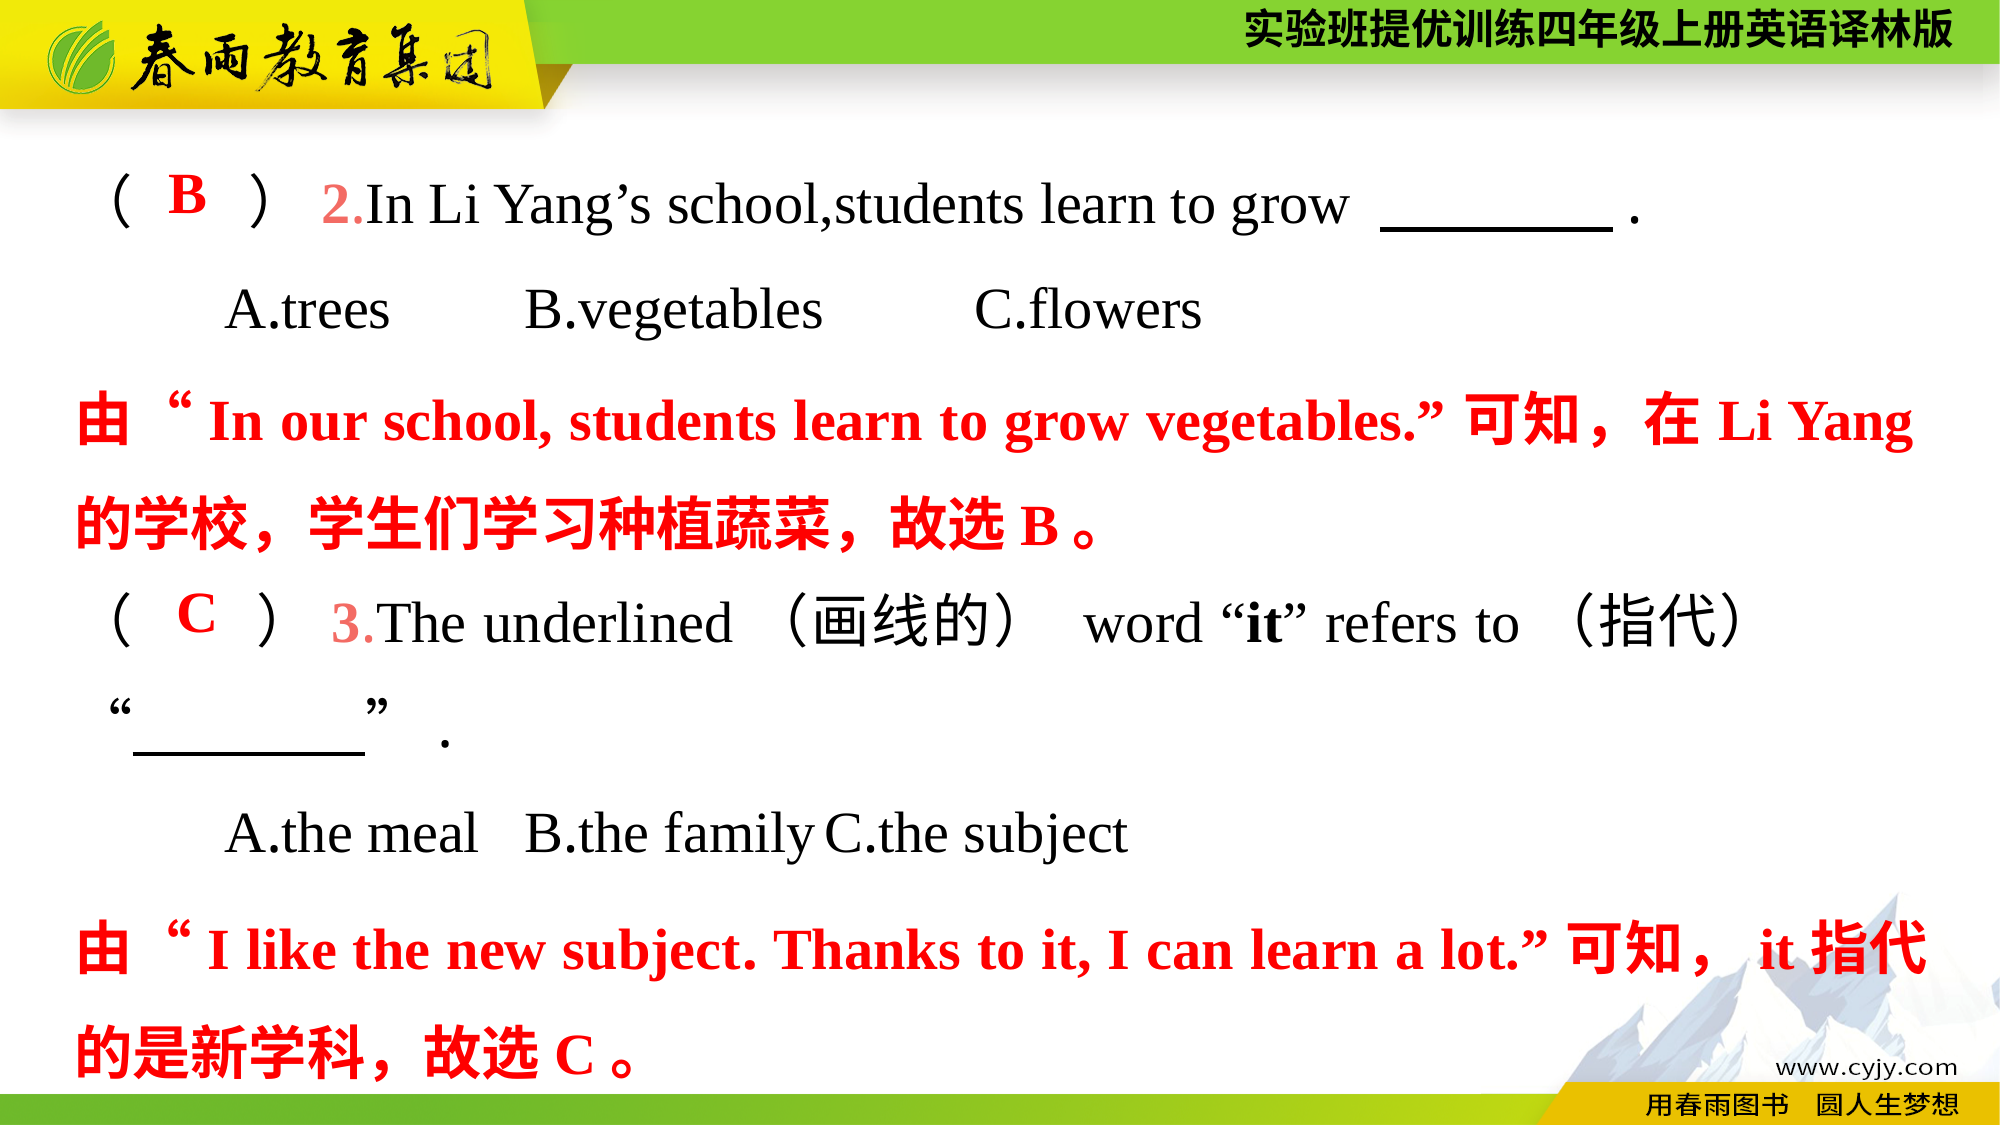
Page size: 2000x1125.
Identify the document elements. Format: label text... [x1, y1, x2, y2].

text_box 由“In our school, students learn to grow vegetables.”可知，在Li Yang的学校，学生们学习种植蔬菜，故选B。 [59, 339, 1944, 565]
text_box C [161, 566, 234, 652]
list （ ）2.In Li Yang’s school,students learn to grow . A.trees B.vegetables C.flowers （ ）3.The underlined（画线的） word “it” refers to（指代） “ ”. A.the meal B.the family C.the subject [59, 122, 1944, 339]
text_box B [154, 147, 223, 233]
picture [0, 0, 2000, 1125]
text_box 由“I like the new subject. Thanks to it, I can learn a lot.”可知，it指代的是新学科，故选C。 [59, 868, 1944, 1094]
list （ ）2.In Li Yang’s school,students learn to grow . A.trees B.vegetables C.flowers （ ）3.The underlined（画线的） word “it” refers to（指代） “ ”. A.the meal B.the family C.the subject [59, 565, 1944, 868]
